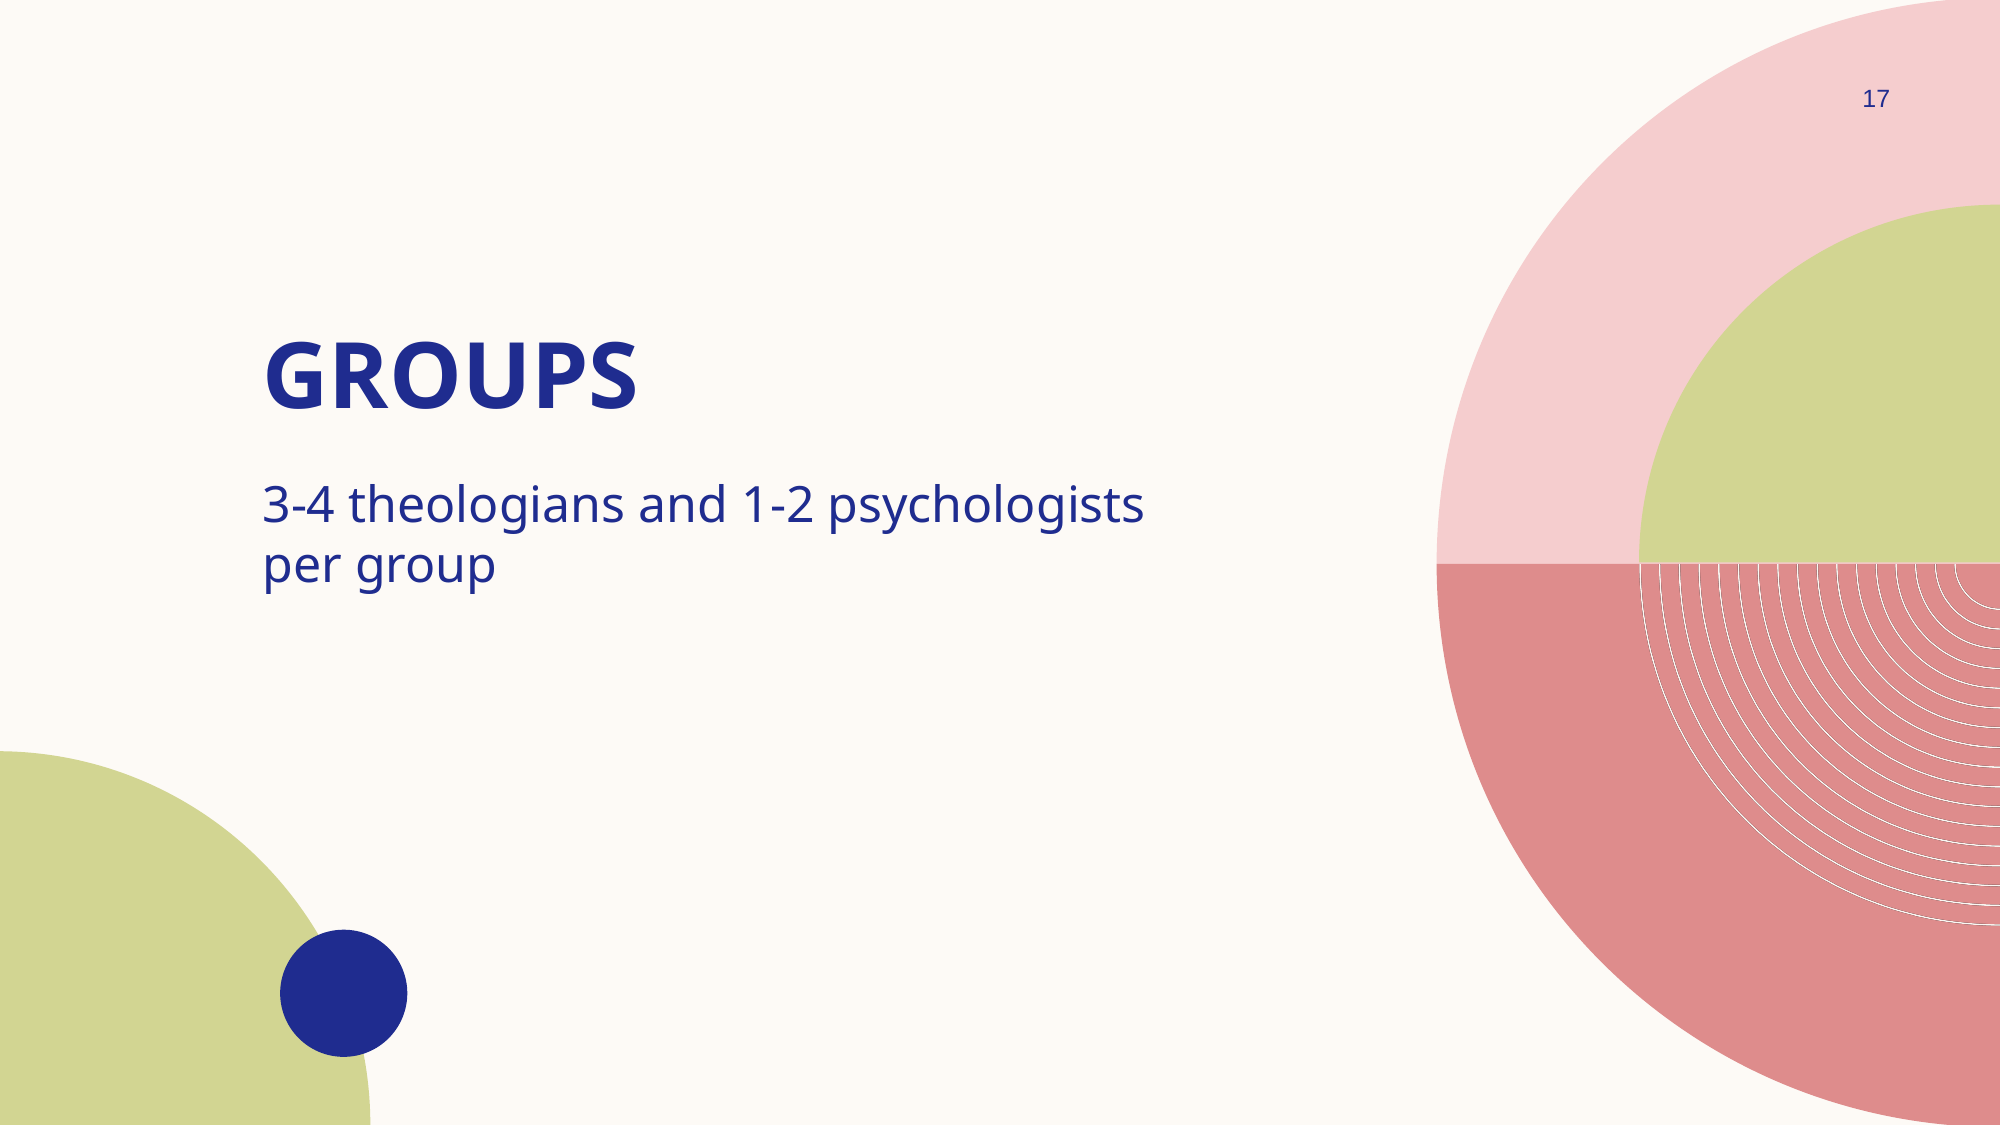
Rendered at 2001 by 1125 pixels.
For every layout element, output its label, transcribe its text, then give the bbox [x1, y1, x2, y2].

title Groups [247, 308, 1358, 435]
slide_number 17 [1795, 75, 1958, 120]
picture [1639, 564, 2000, 926]
list 3-4 theologians and 1-2 psychologists per group [247, 465, 1212, 909]
